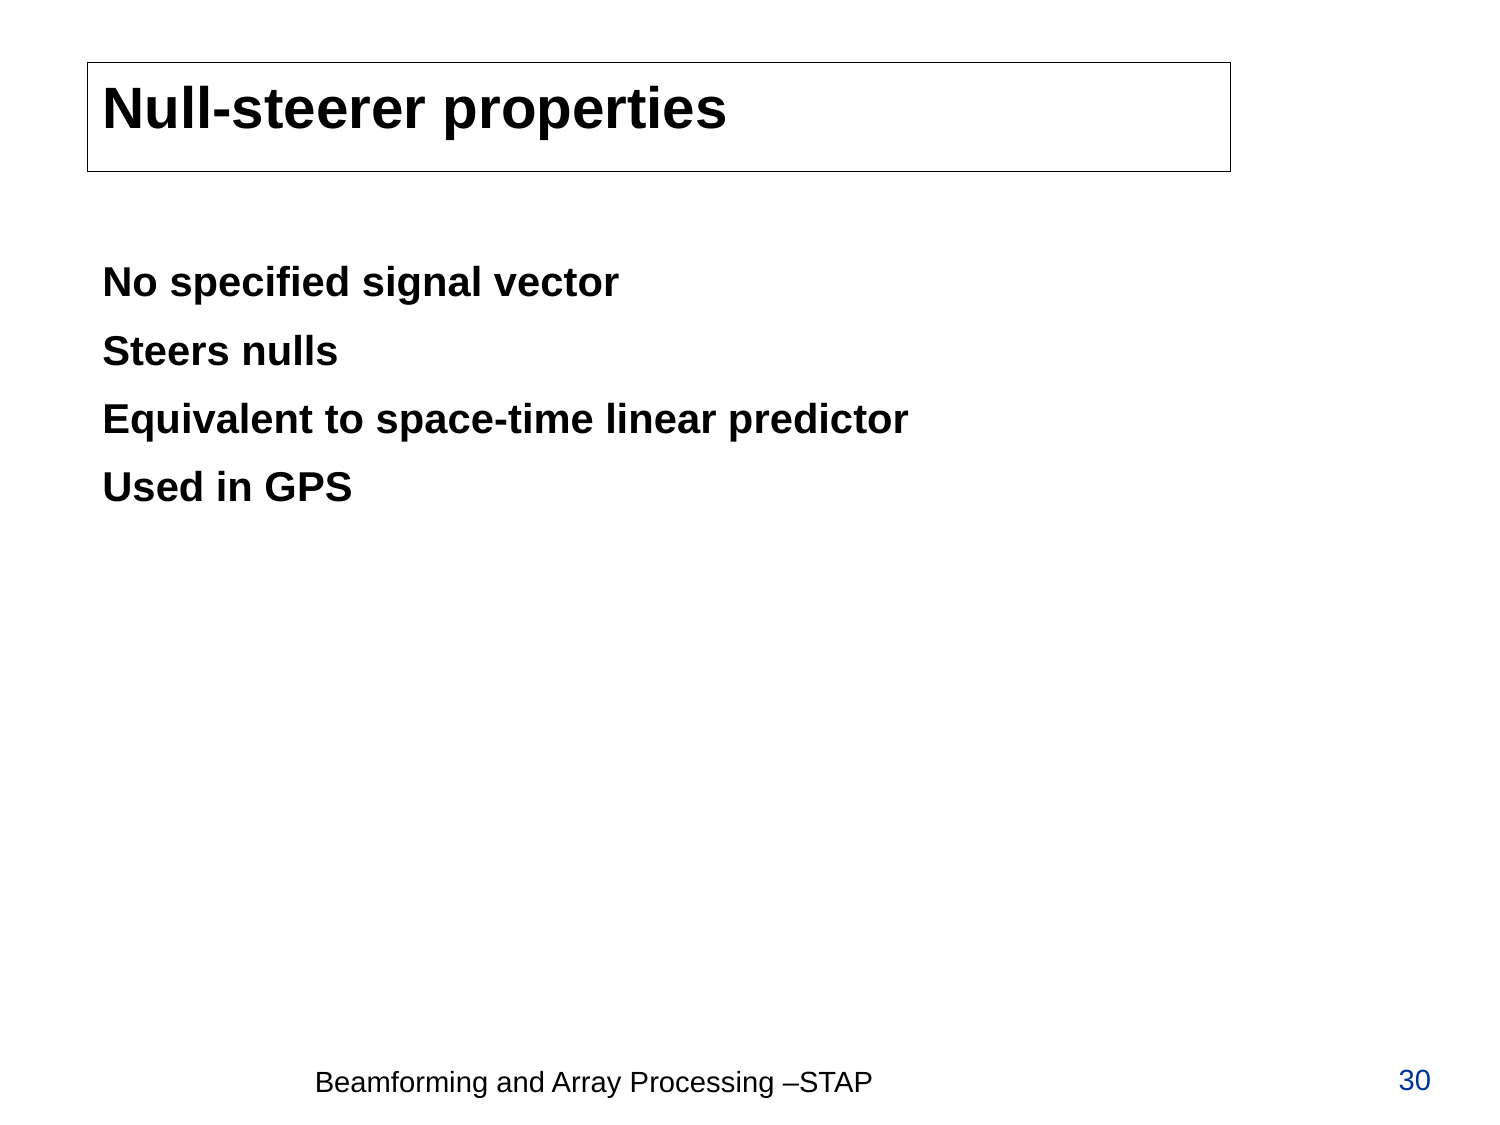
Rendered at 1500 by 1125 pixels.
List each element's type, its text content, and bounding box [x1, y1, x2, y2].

title Null-steerer properties [87, 62, 1231, 172]
text_box No specified signal vector Steers nulls Equivalent to space-time linear predictor Used in GPS [87, 237, 1013, 563]
slide_number 30 [1207, 1055, 1447, 1102]
